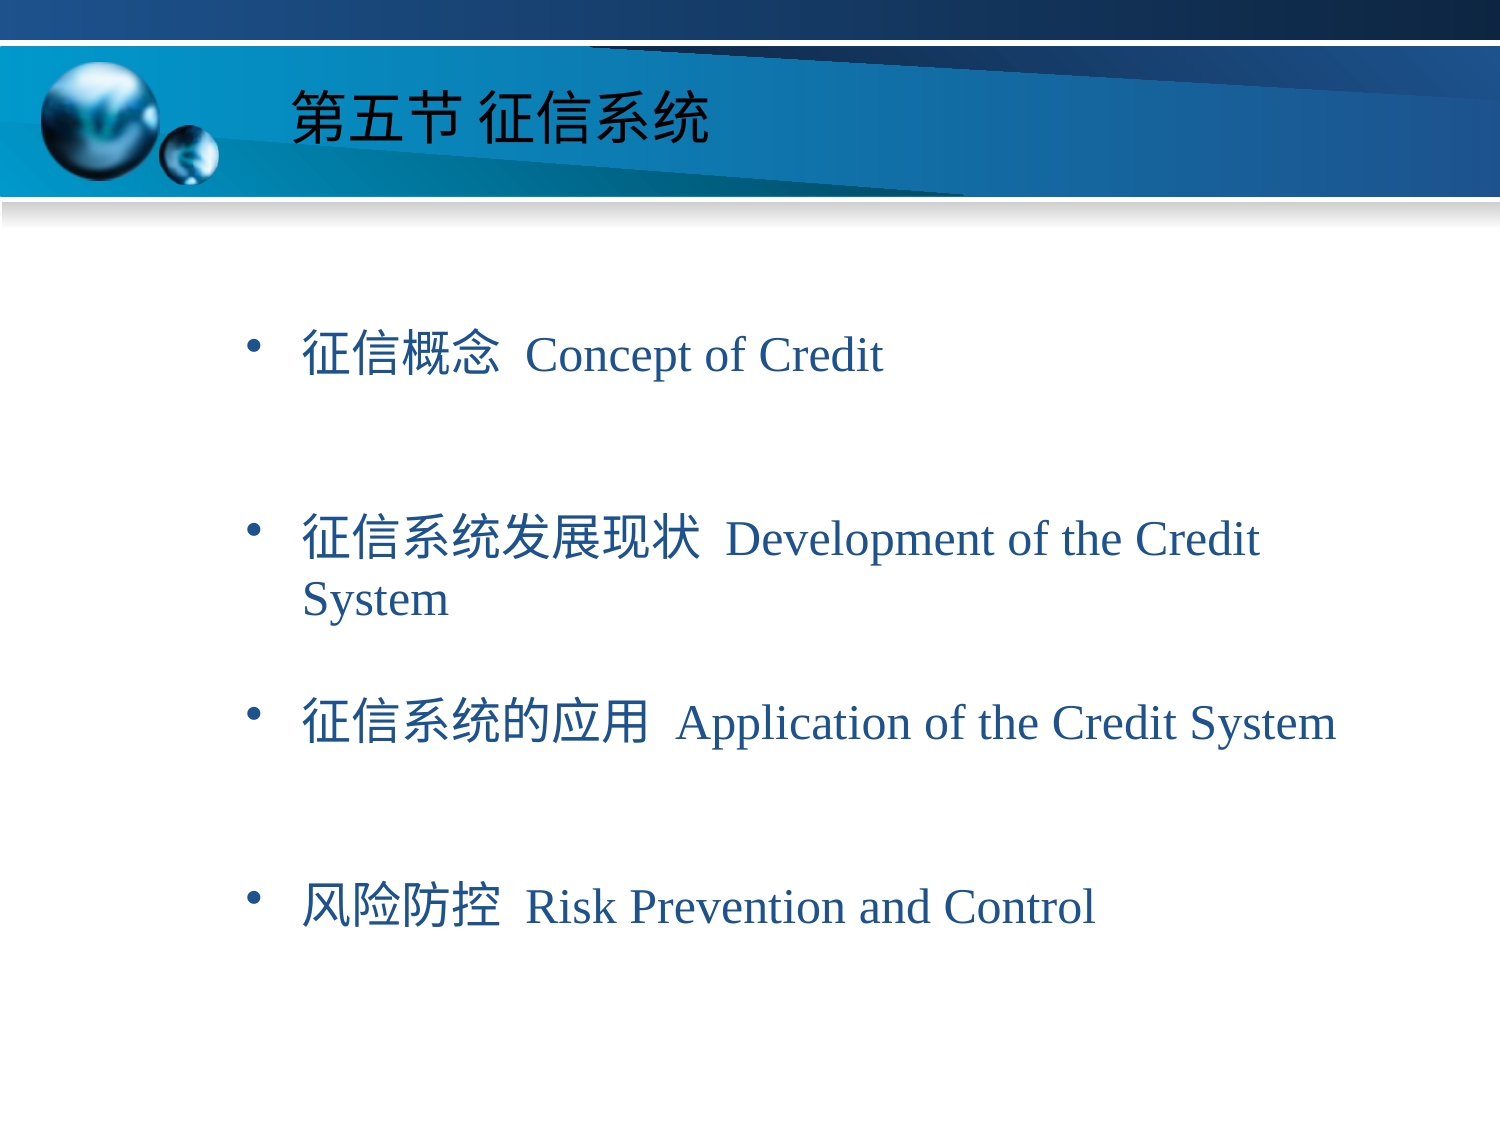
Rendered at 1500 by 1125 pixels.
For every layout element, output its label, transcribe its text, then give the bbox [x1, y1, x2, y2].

text_box 征信概念 Concept of Credit [230, 314, 1270, 390]
text_box 征信系统发展现状 Development of the Credit System [230, 498, 1436, 633]
text_box 风险防控 Risk Prevention and Control [230, 865, 1270, 941]
picture [42, 63, 159, 180]
title 第五节 征信系统 [274, 44, 1363, 188]
text_box 征信系统的应用 Application of the Credit System [230, 681, 1436, 757]
picture [160, 126, 218, 184]
